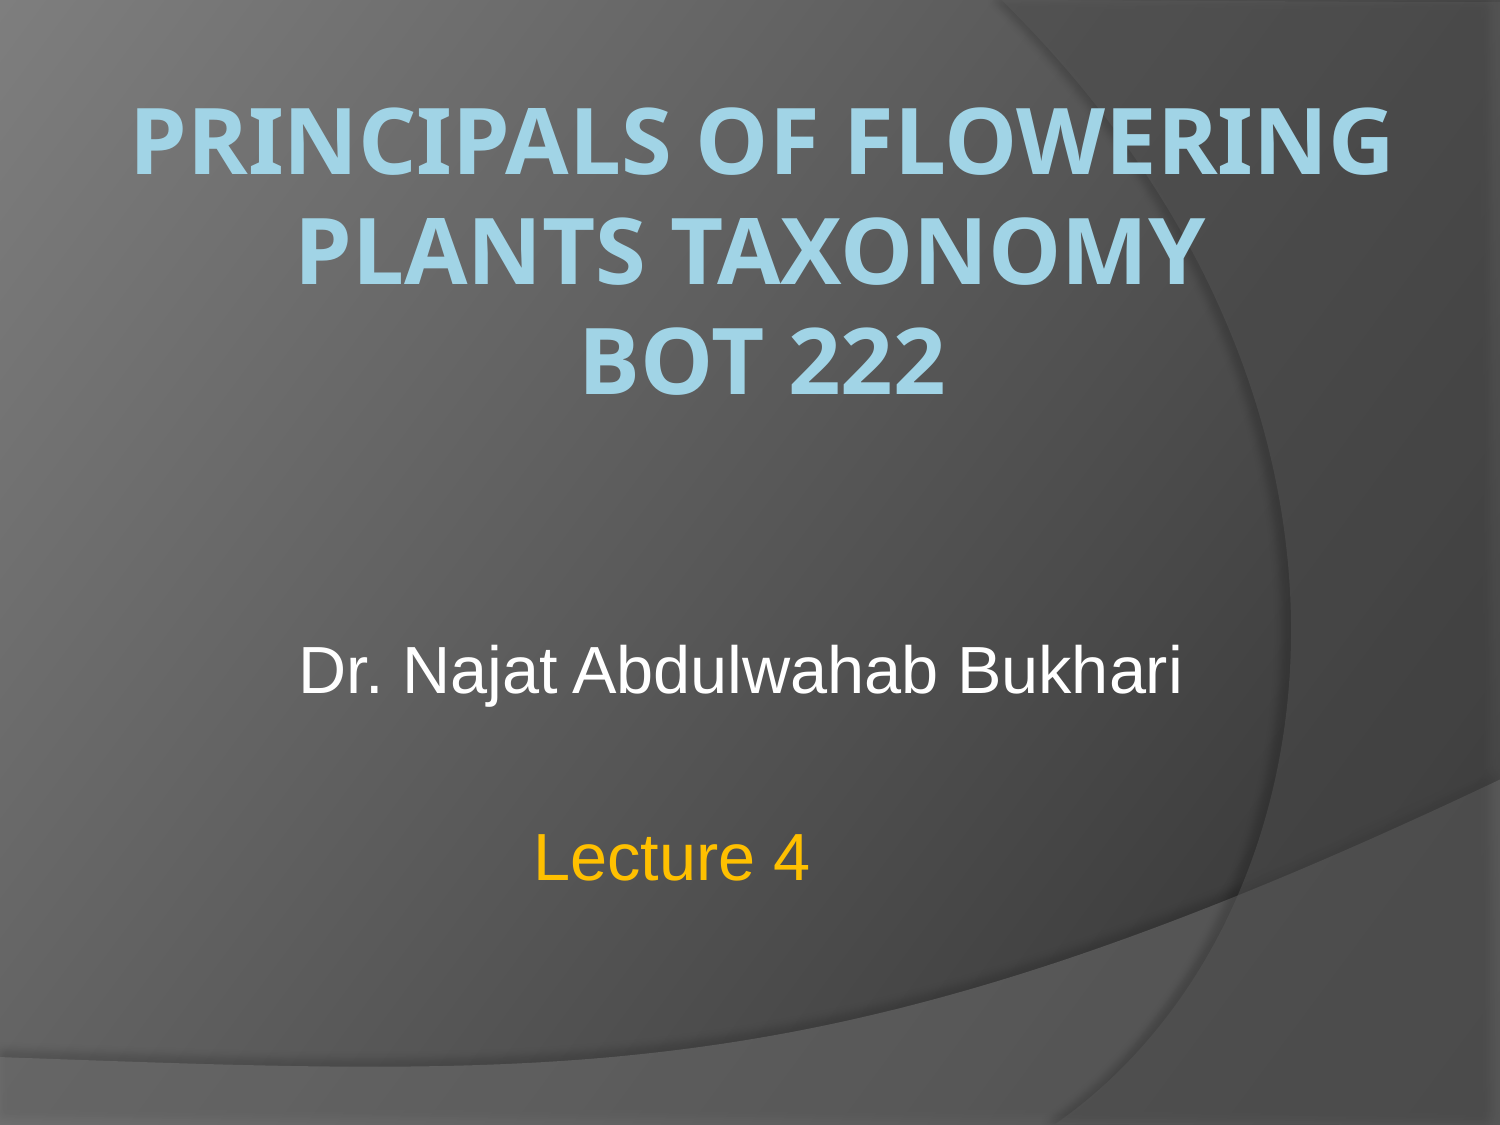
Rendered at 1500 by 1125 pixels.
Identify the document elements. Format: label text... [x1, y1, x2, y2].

subtitle Dr. Najat Abdulwahab Bukhari [187, 612, 1288, 721]
text_box Lecture 4 [412, 800, 925, 908]
title Principals of Flowering Plants Taxonomy BOT 222 [99, 75, 1425, 425]
